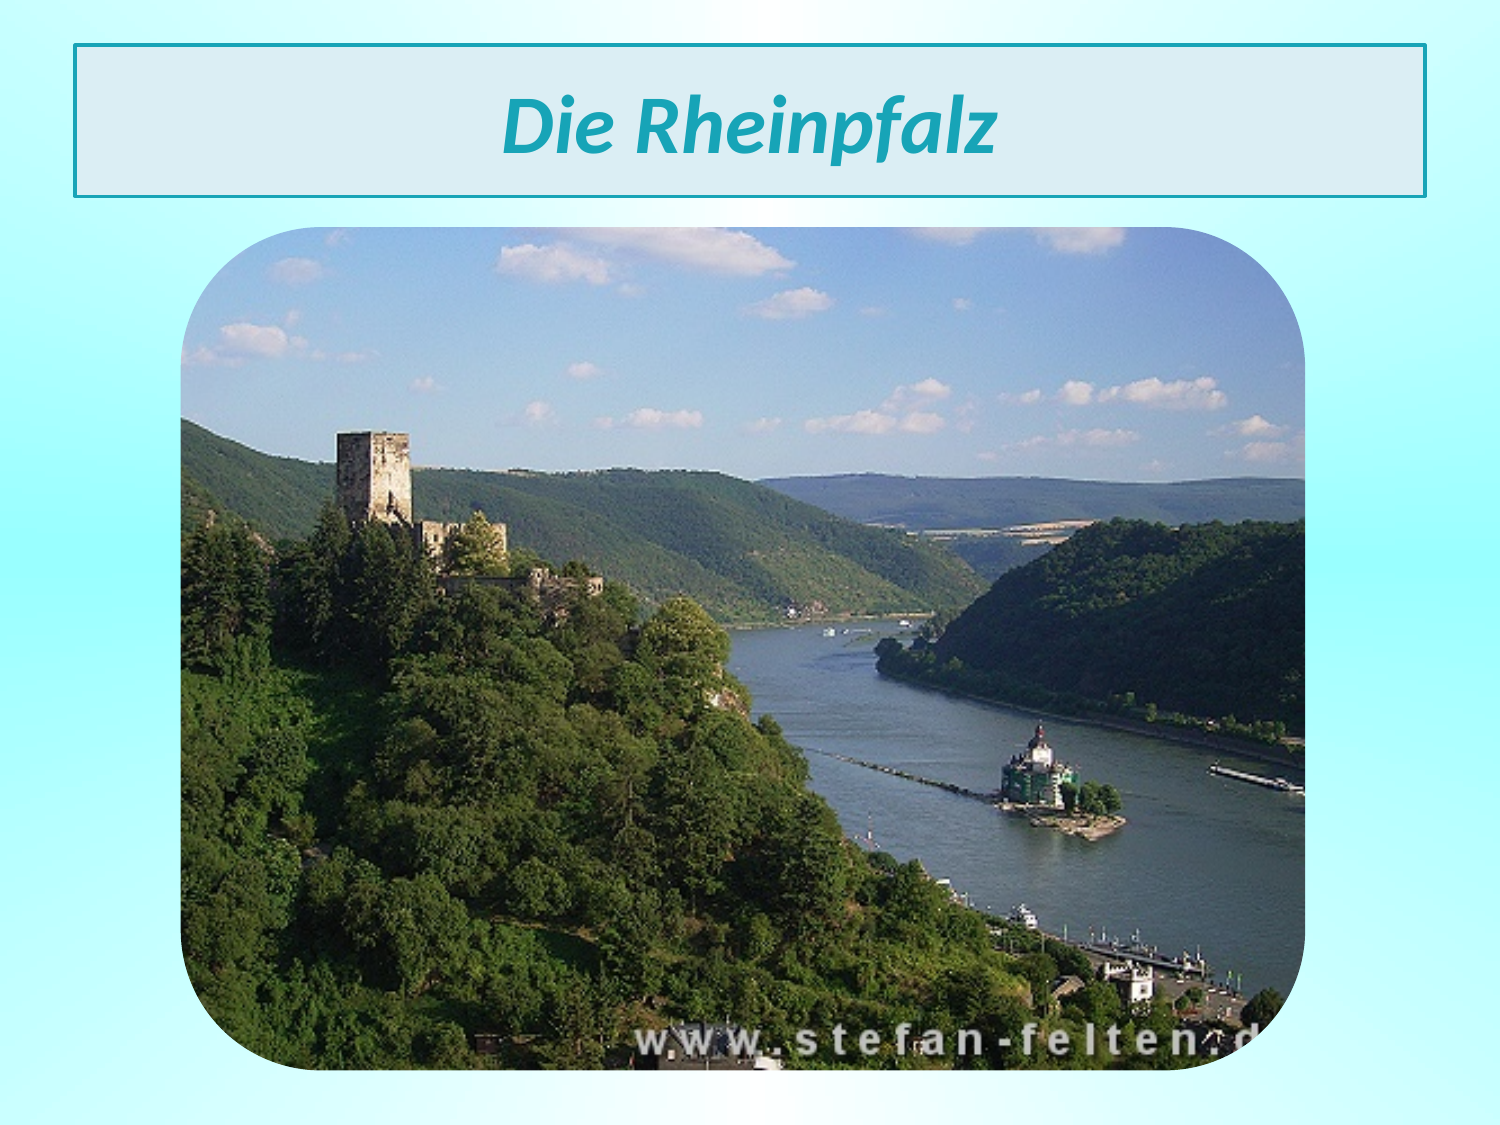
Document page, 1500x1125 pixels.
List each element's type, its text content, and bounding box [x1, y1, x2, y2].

title Die Rheinpfalz [75, 45, 1425, 197]
picture [0, 0, 1500, 1125]
